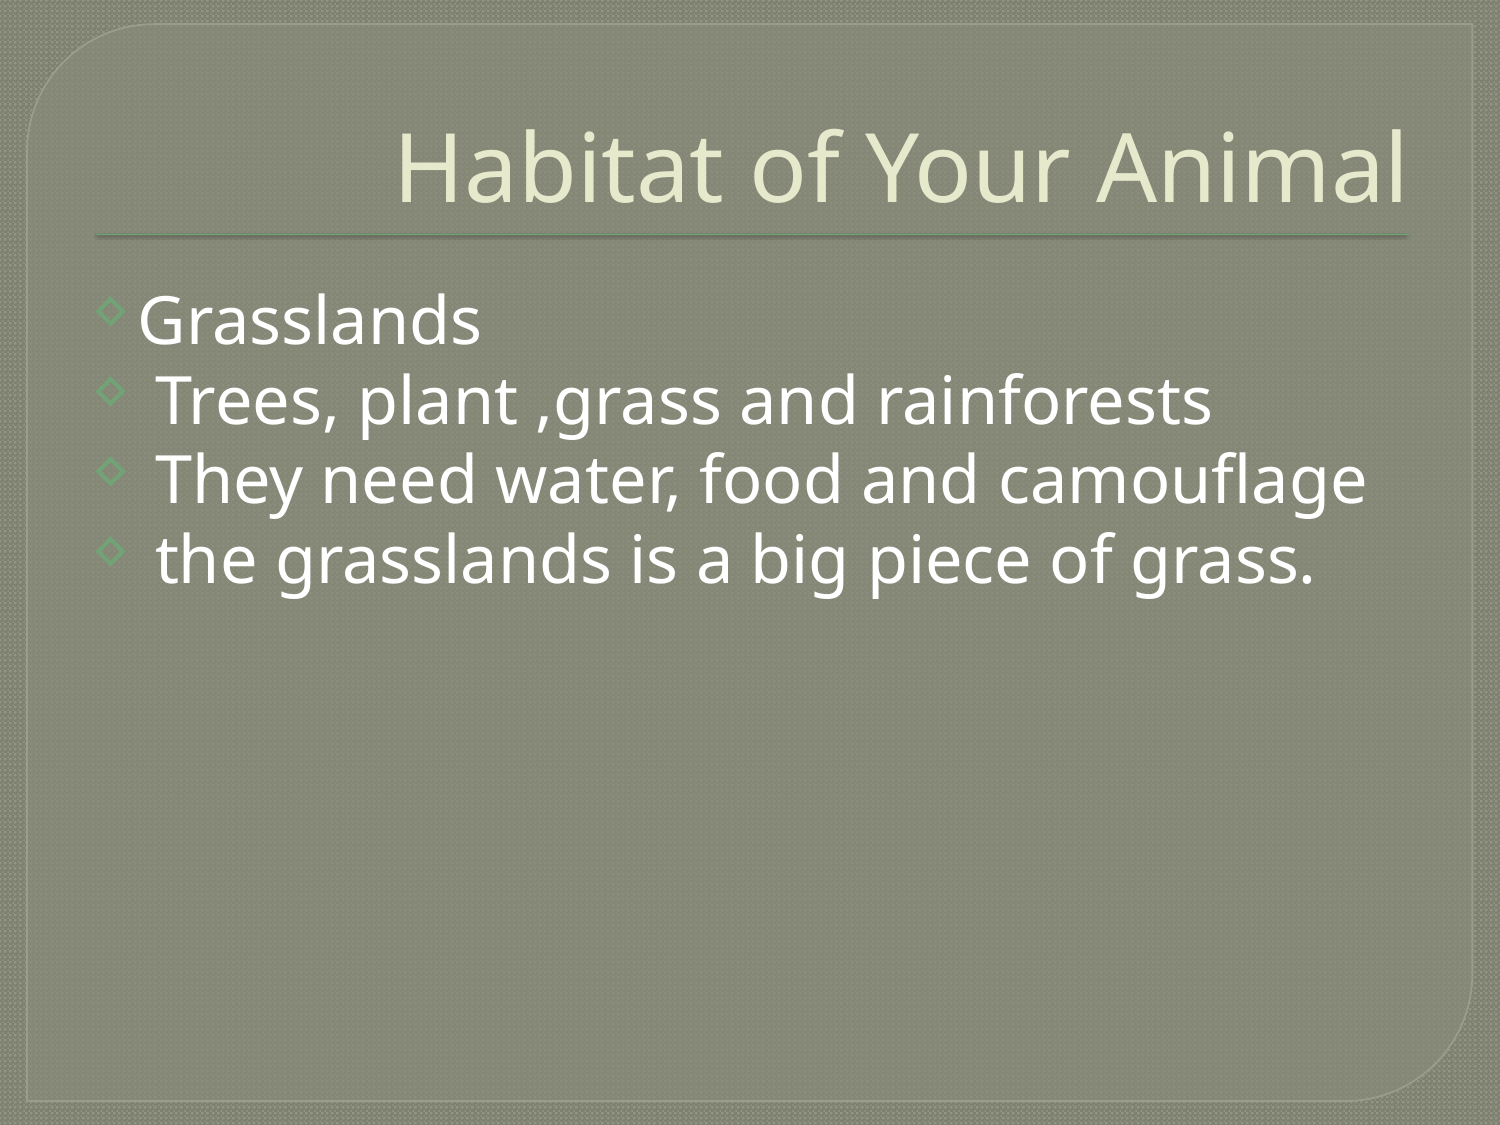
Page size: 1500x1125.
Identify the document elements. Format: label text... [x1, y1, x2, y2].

title Habitat of Your Animal [75, 41, 1425, 230]
list Grasslands Trees, plant ,grass and rainforests They need water, food and camouflage the grasslands is a big piece of grass. [75, 270, 1425, 1013]
